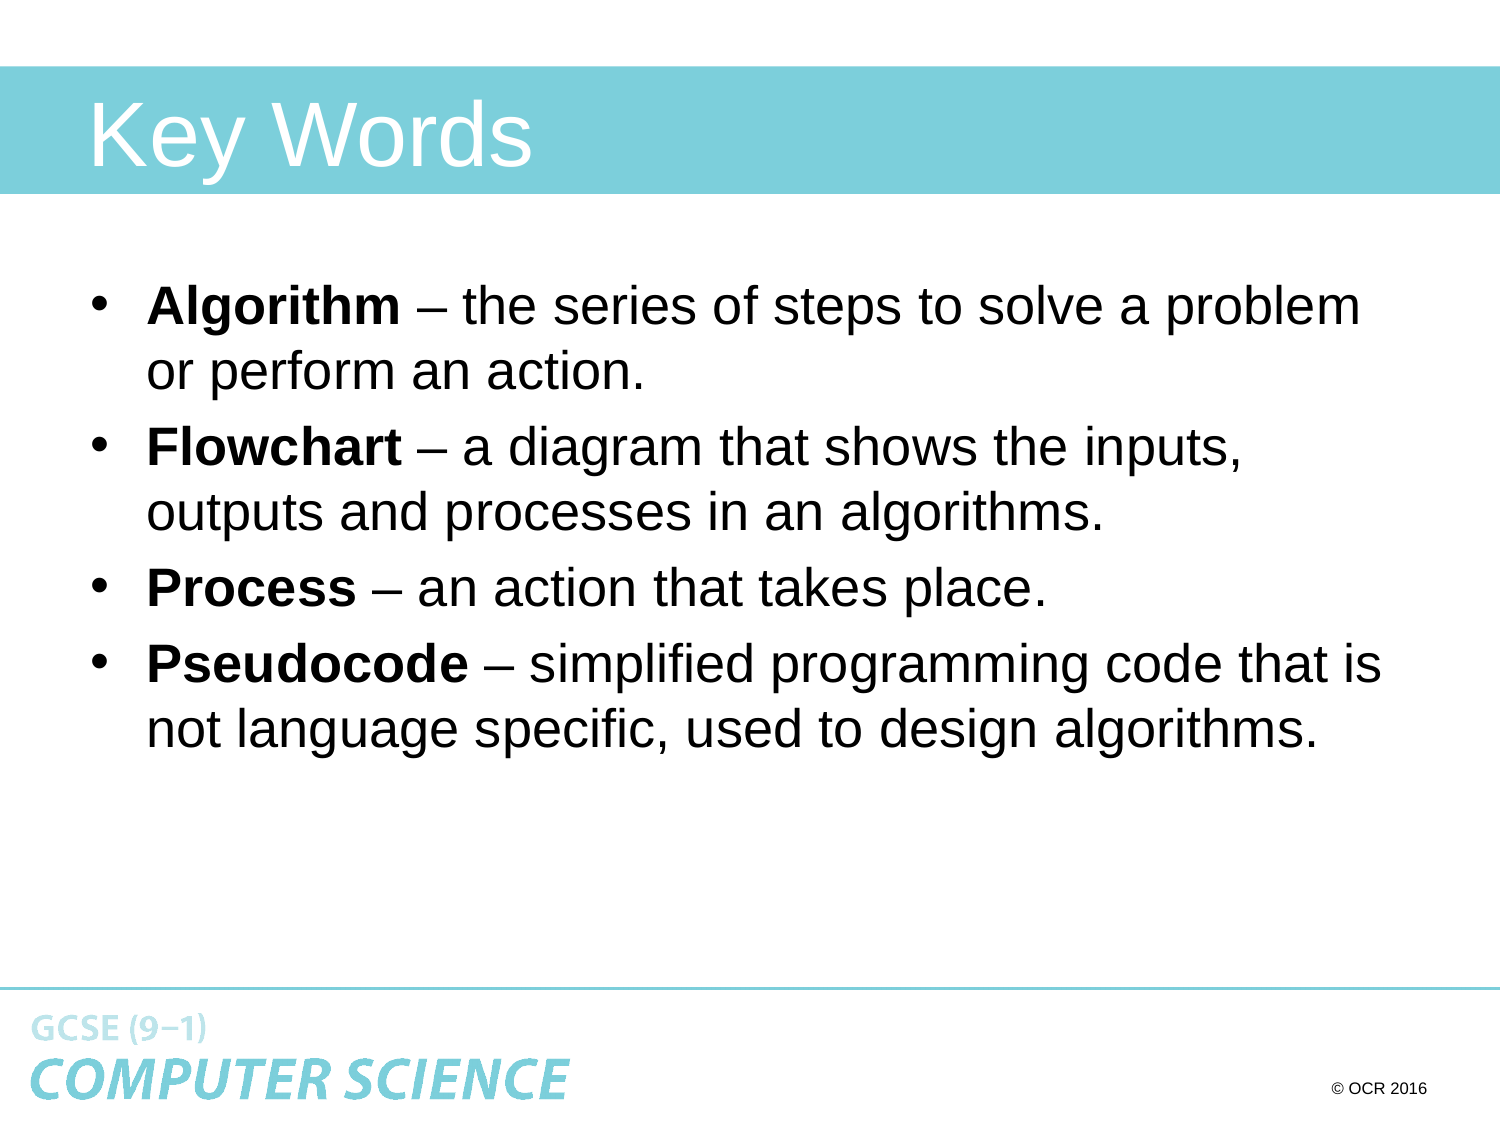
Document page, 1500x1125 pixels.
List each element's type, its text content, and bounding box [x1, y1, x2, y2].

picture [0, 987, 1500, 1124]
title Key Words [0, 66, 1500, 194]
list Algorithm – the series of steps to solve a problem or perform an action. Flowchart – a diagram that shows the inputs, outputs and processes in an algorithms. Process – an action that takes place. Pseudocode – simplified programming code that is not language specific, used to design algorithms. [75, 262, 1425, 787]
